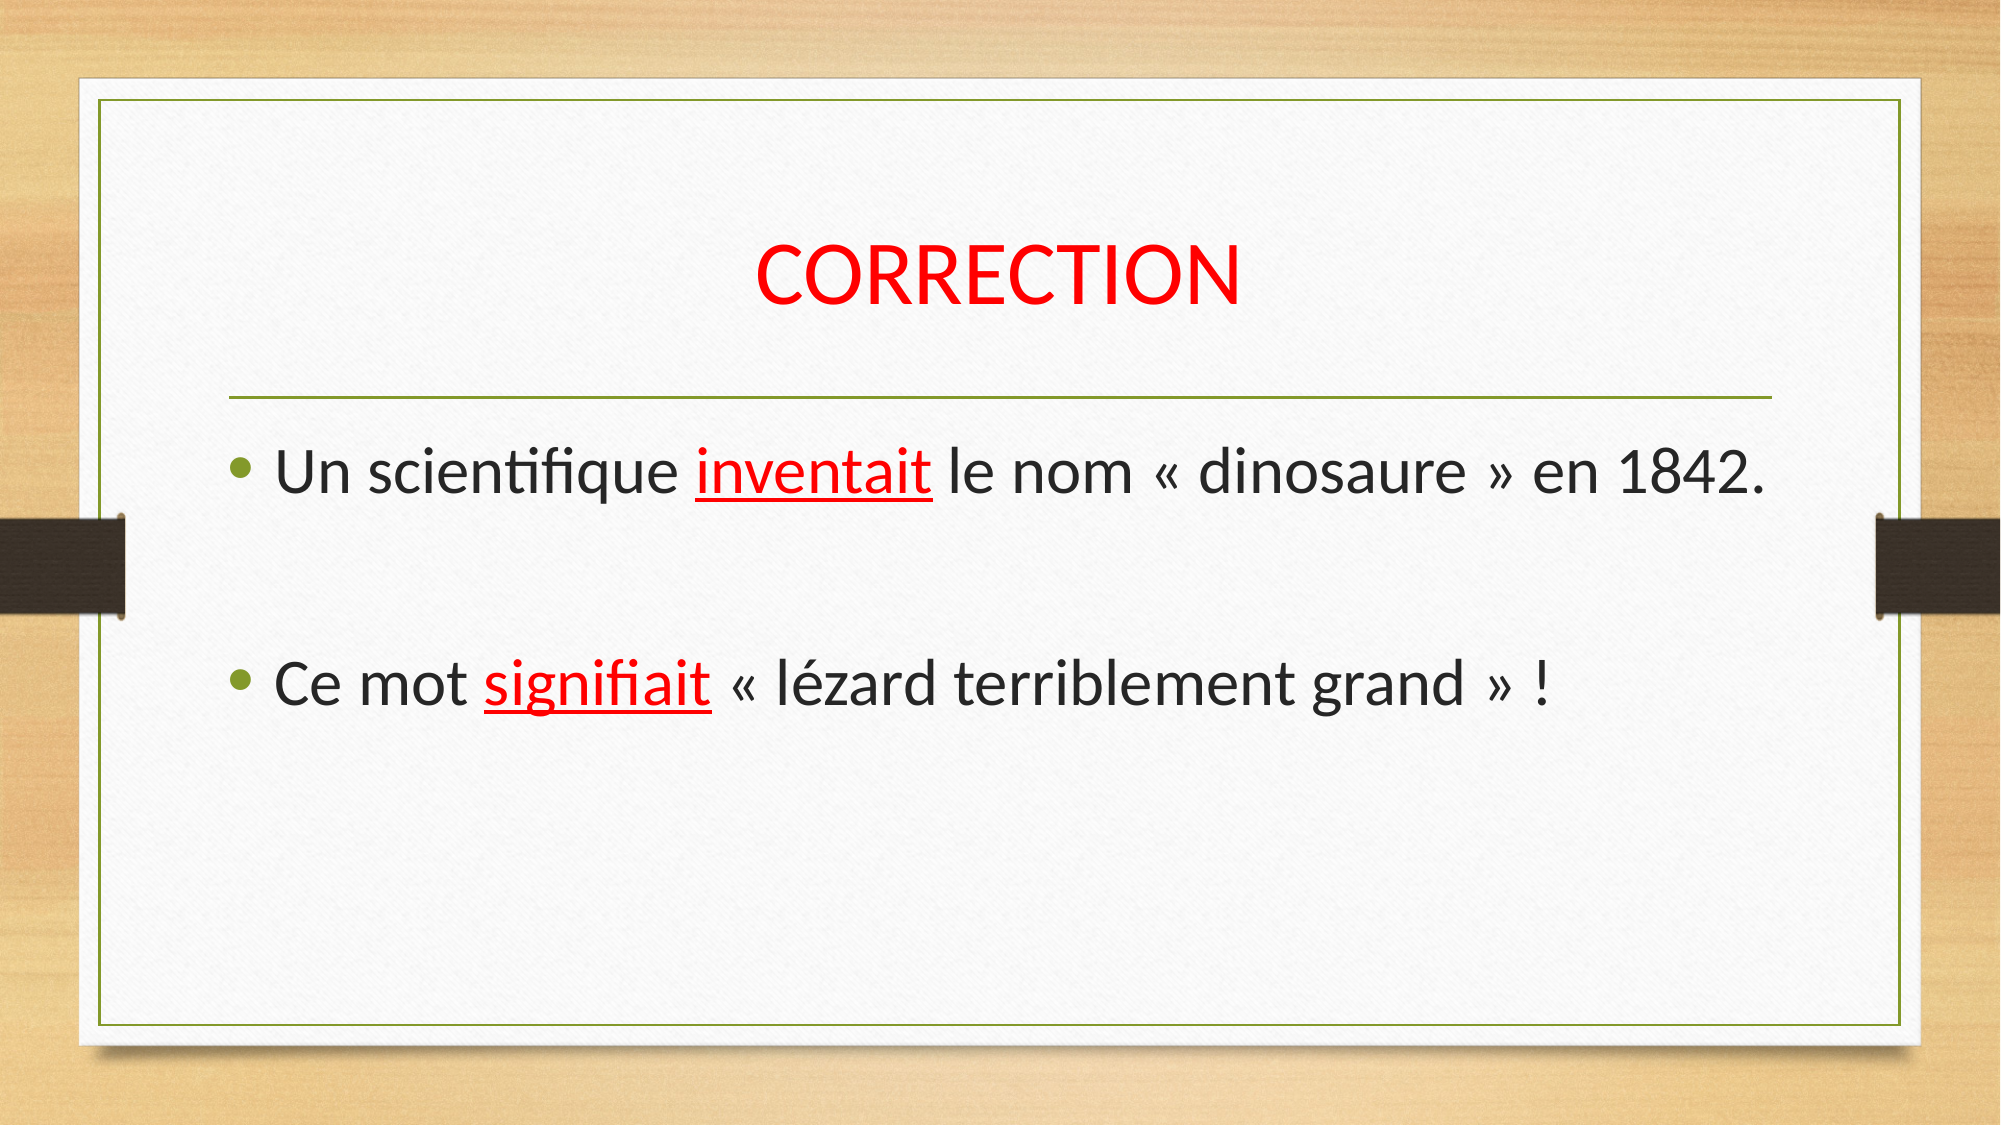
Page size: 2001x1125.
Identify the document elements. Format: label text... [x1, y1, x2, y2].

title CORRECTION [212, 161, 1788, 375]
list Un scientifique inventait le nom « dinosaure » en 1842. Ce mot signifiait « lézard terriblement grand » ! [212, 419, 1788, 964]
picture [0, 0, 2001, 1125]
